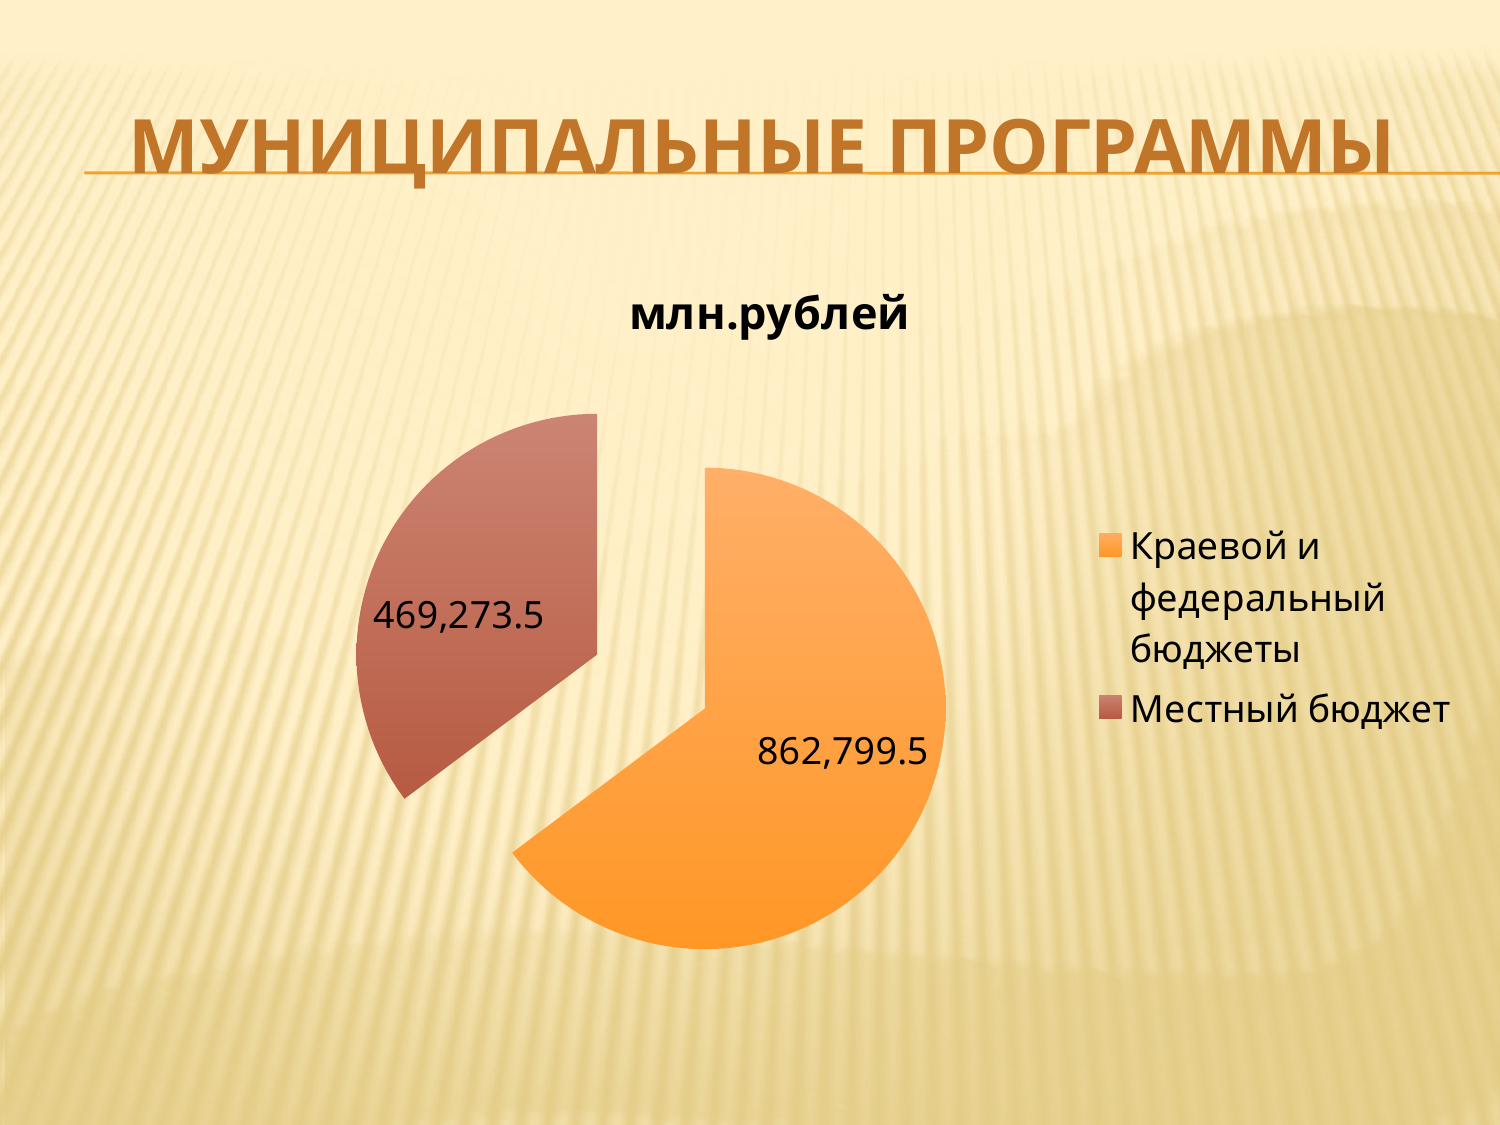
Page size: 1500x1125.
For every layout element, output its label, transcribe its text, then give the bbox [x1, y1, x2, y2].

chart [49, 254, 1476, 998]
title Муниципальные программы [50, 75, 1475, 213]
